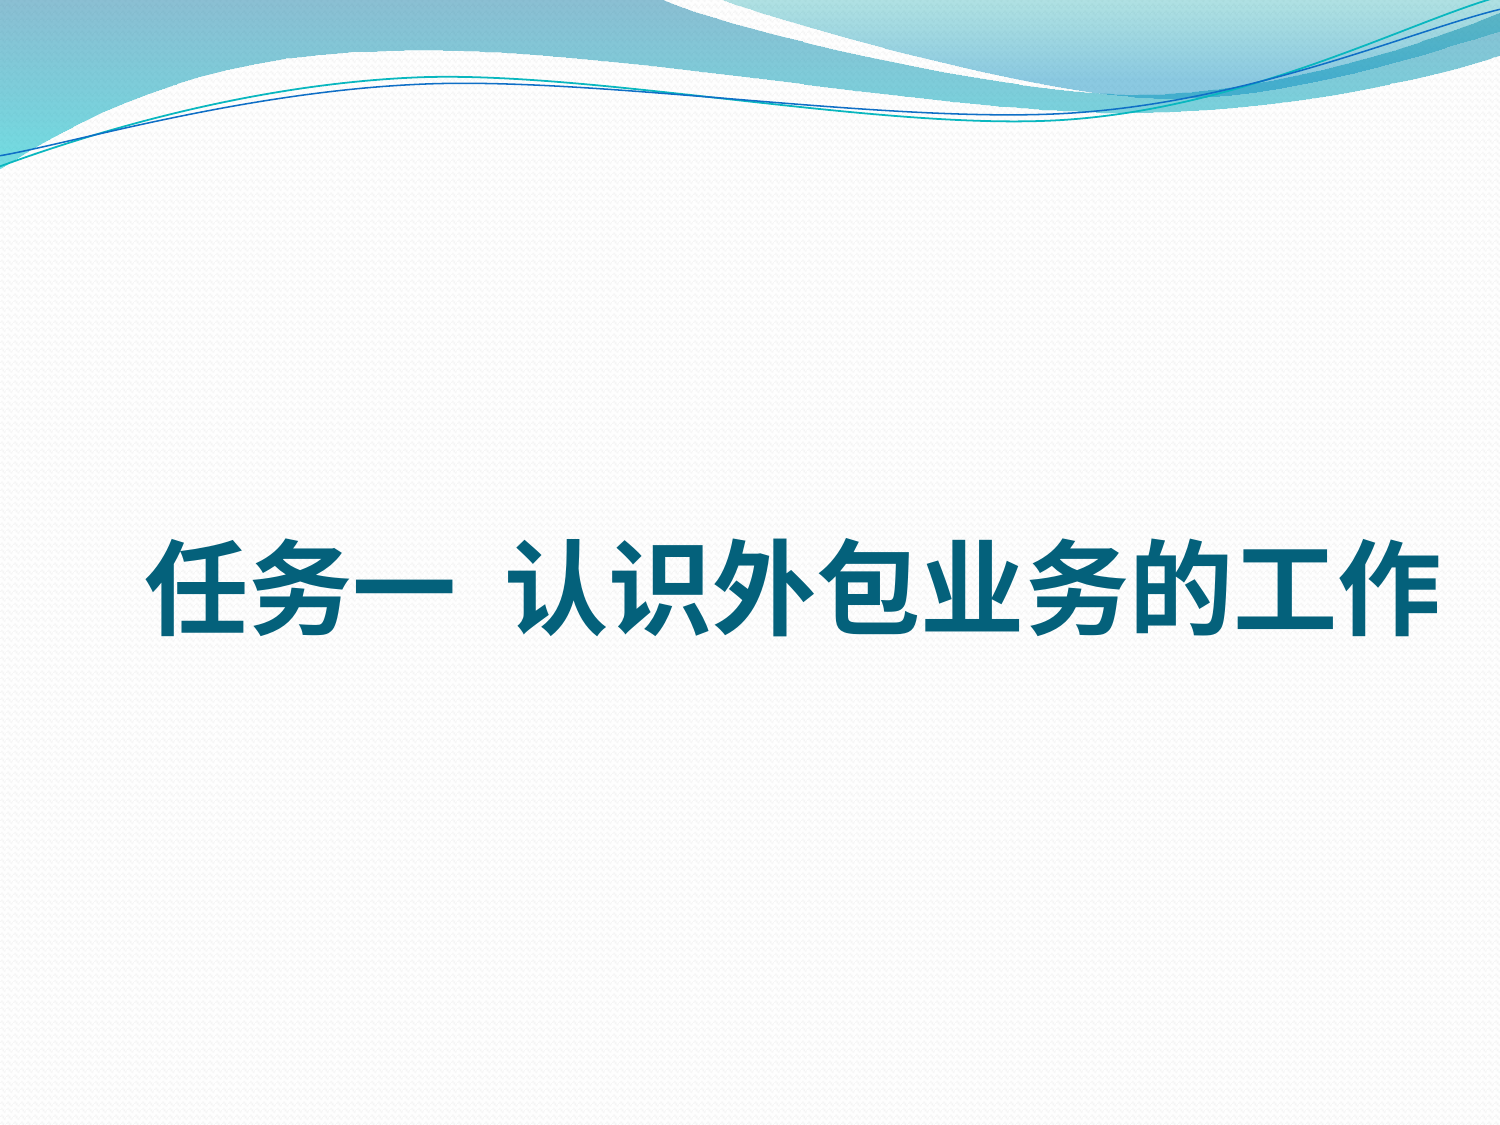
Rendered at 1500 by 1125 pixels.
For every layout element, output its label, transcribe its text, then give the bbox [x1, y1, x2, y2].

text_box 任务一 认识外包业务的工作 [112, 586, 1475, 774]
